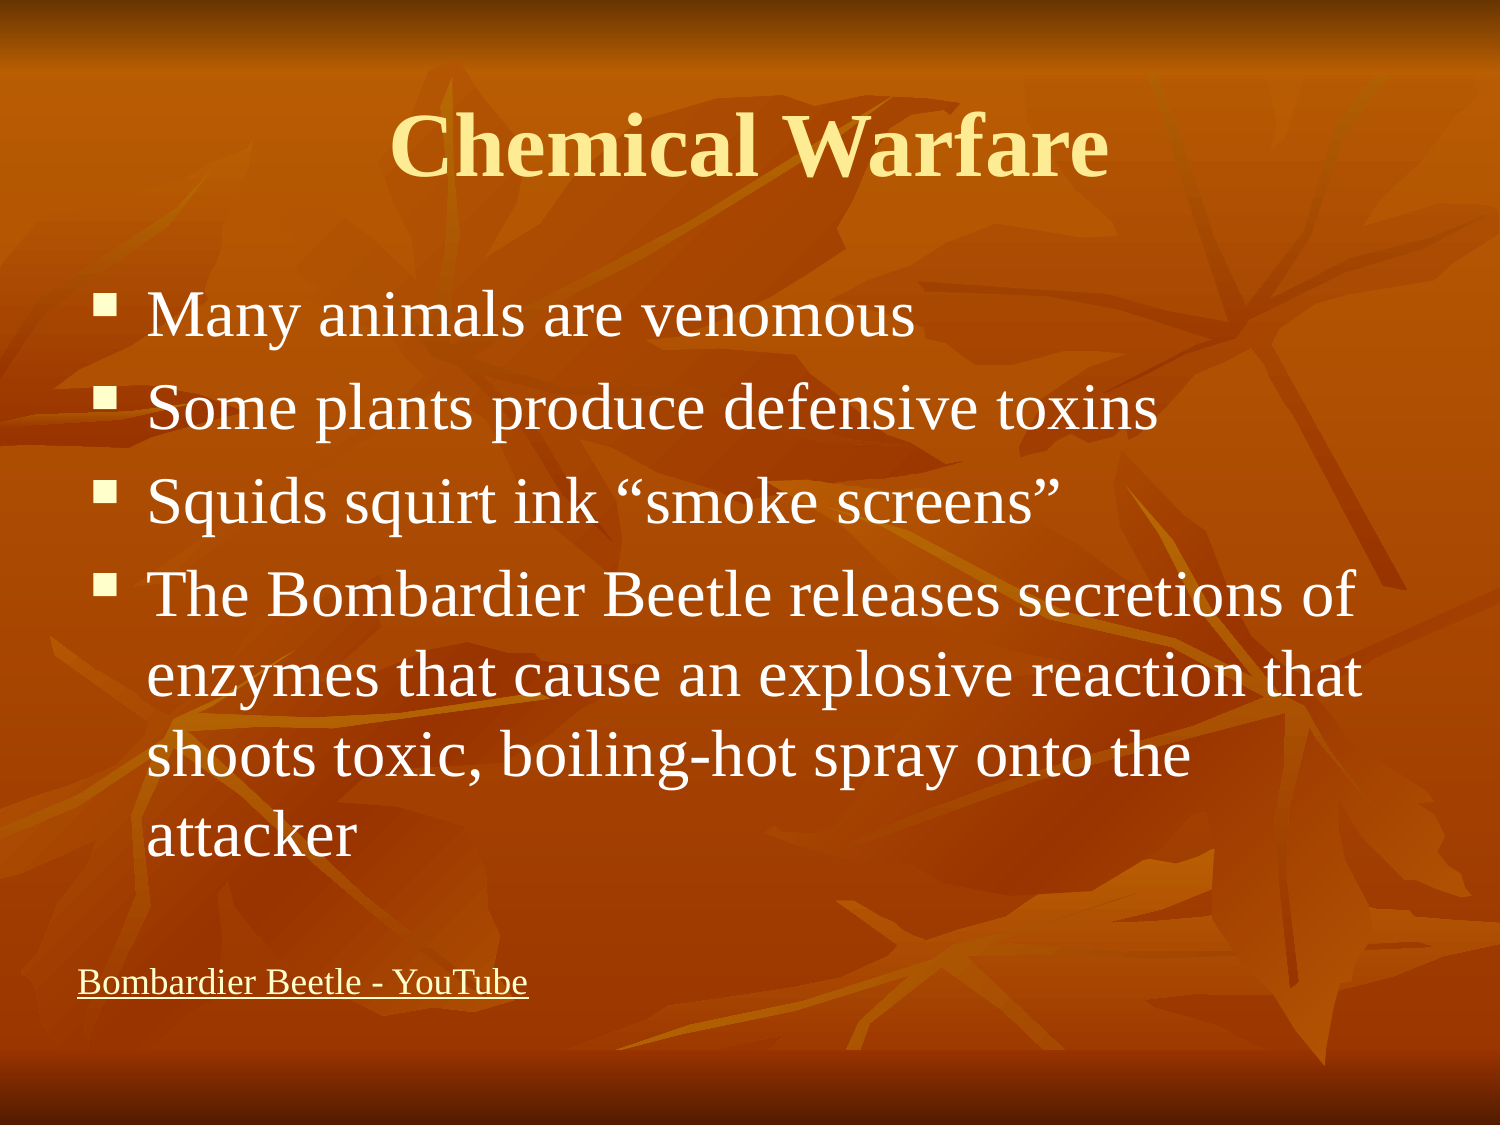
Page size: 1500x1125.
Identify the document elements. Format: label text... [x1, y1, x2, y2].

text_box Bombardier Beetle - YouTube [62, 949, 1425, 1010]
title Chemical Warfare [74, 45, 1426, 234]
list Many animals are venomous Some plants produce defensive toxins Squids squirt ink “smoke screens” The Bombardier Beetle releases secretions of enzymes that cause an explosive reaction that shoots toxic, boiling-hot spray onto the attacker [74, 262, 1426, 1006]
